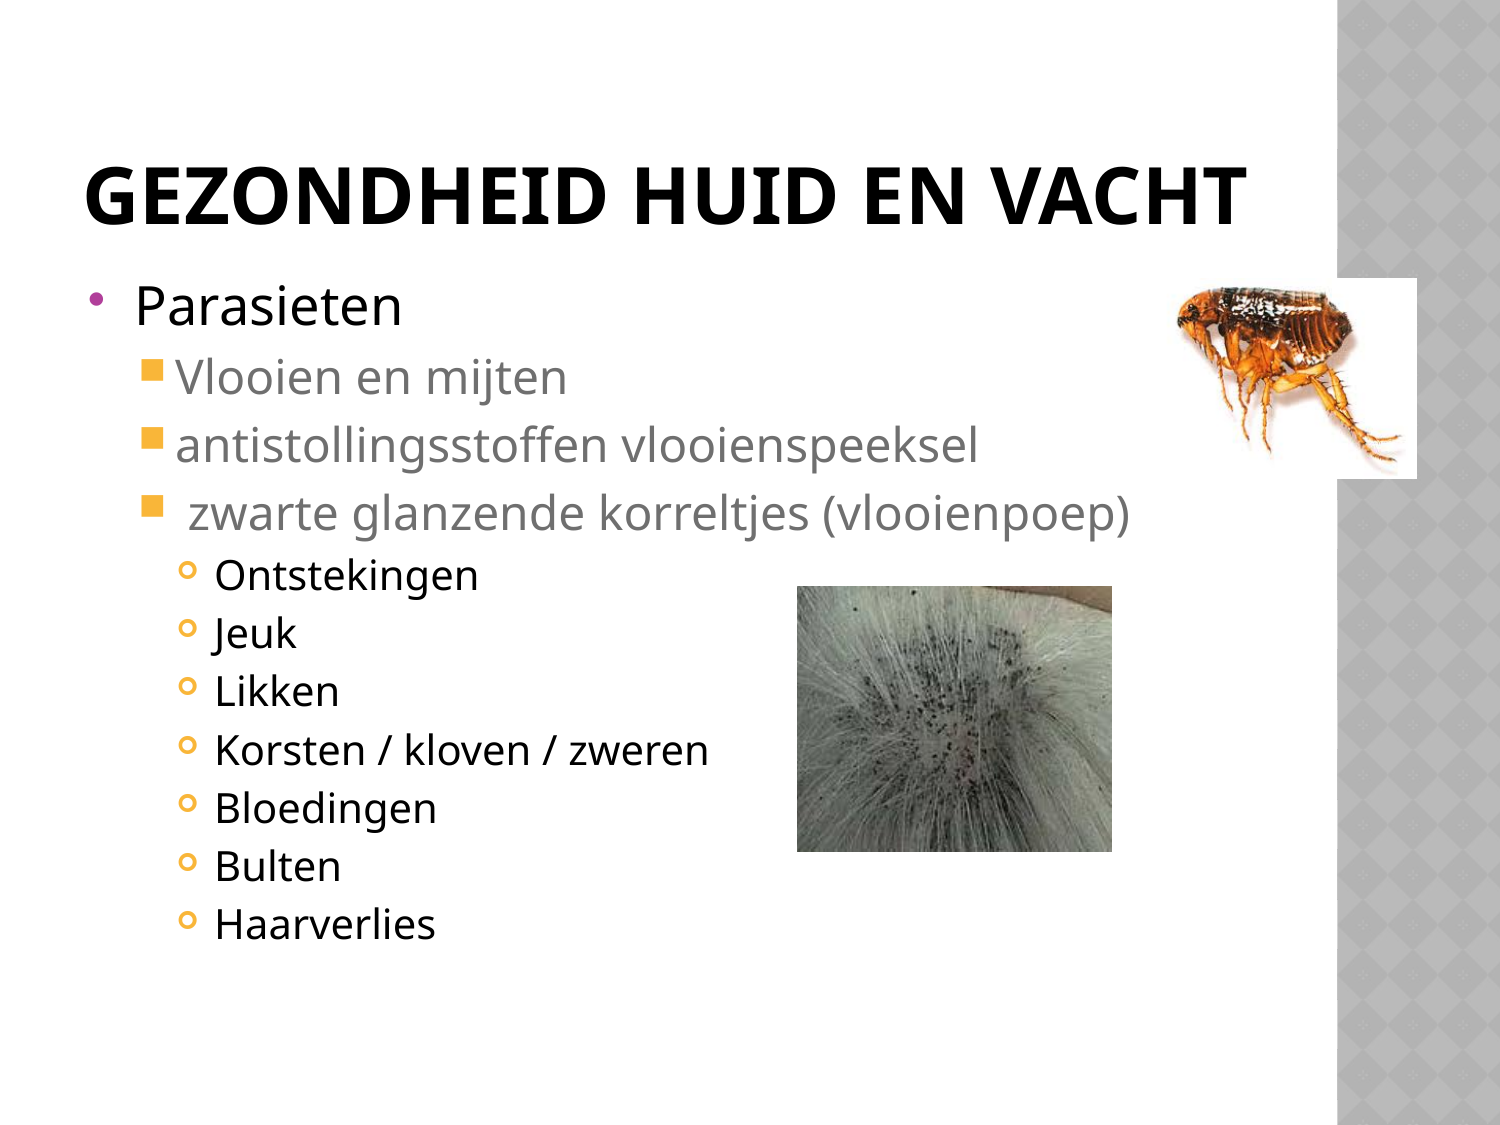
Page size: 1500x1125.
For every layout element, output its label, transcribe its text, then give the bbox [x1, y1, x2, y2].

list Parasieten Vlooien en mijten antistollingsstoffen vlooienspeeksel zwarte glanzende korreltjes (vlooienpoep) Ontstekingen Jeuk Likken Korsten / kloven / zweren Bloedingen Bulten Haarverlies [75, 264, 1263, 1059]
title Gezondheid huid en vacht [75, 52, 1263, 240]
picture [796, 585, 1112, 853]
picture [1151, 278, 1417, 479]
